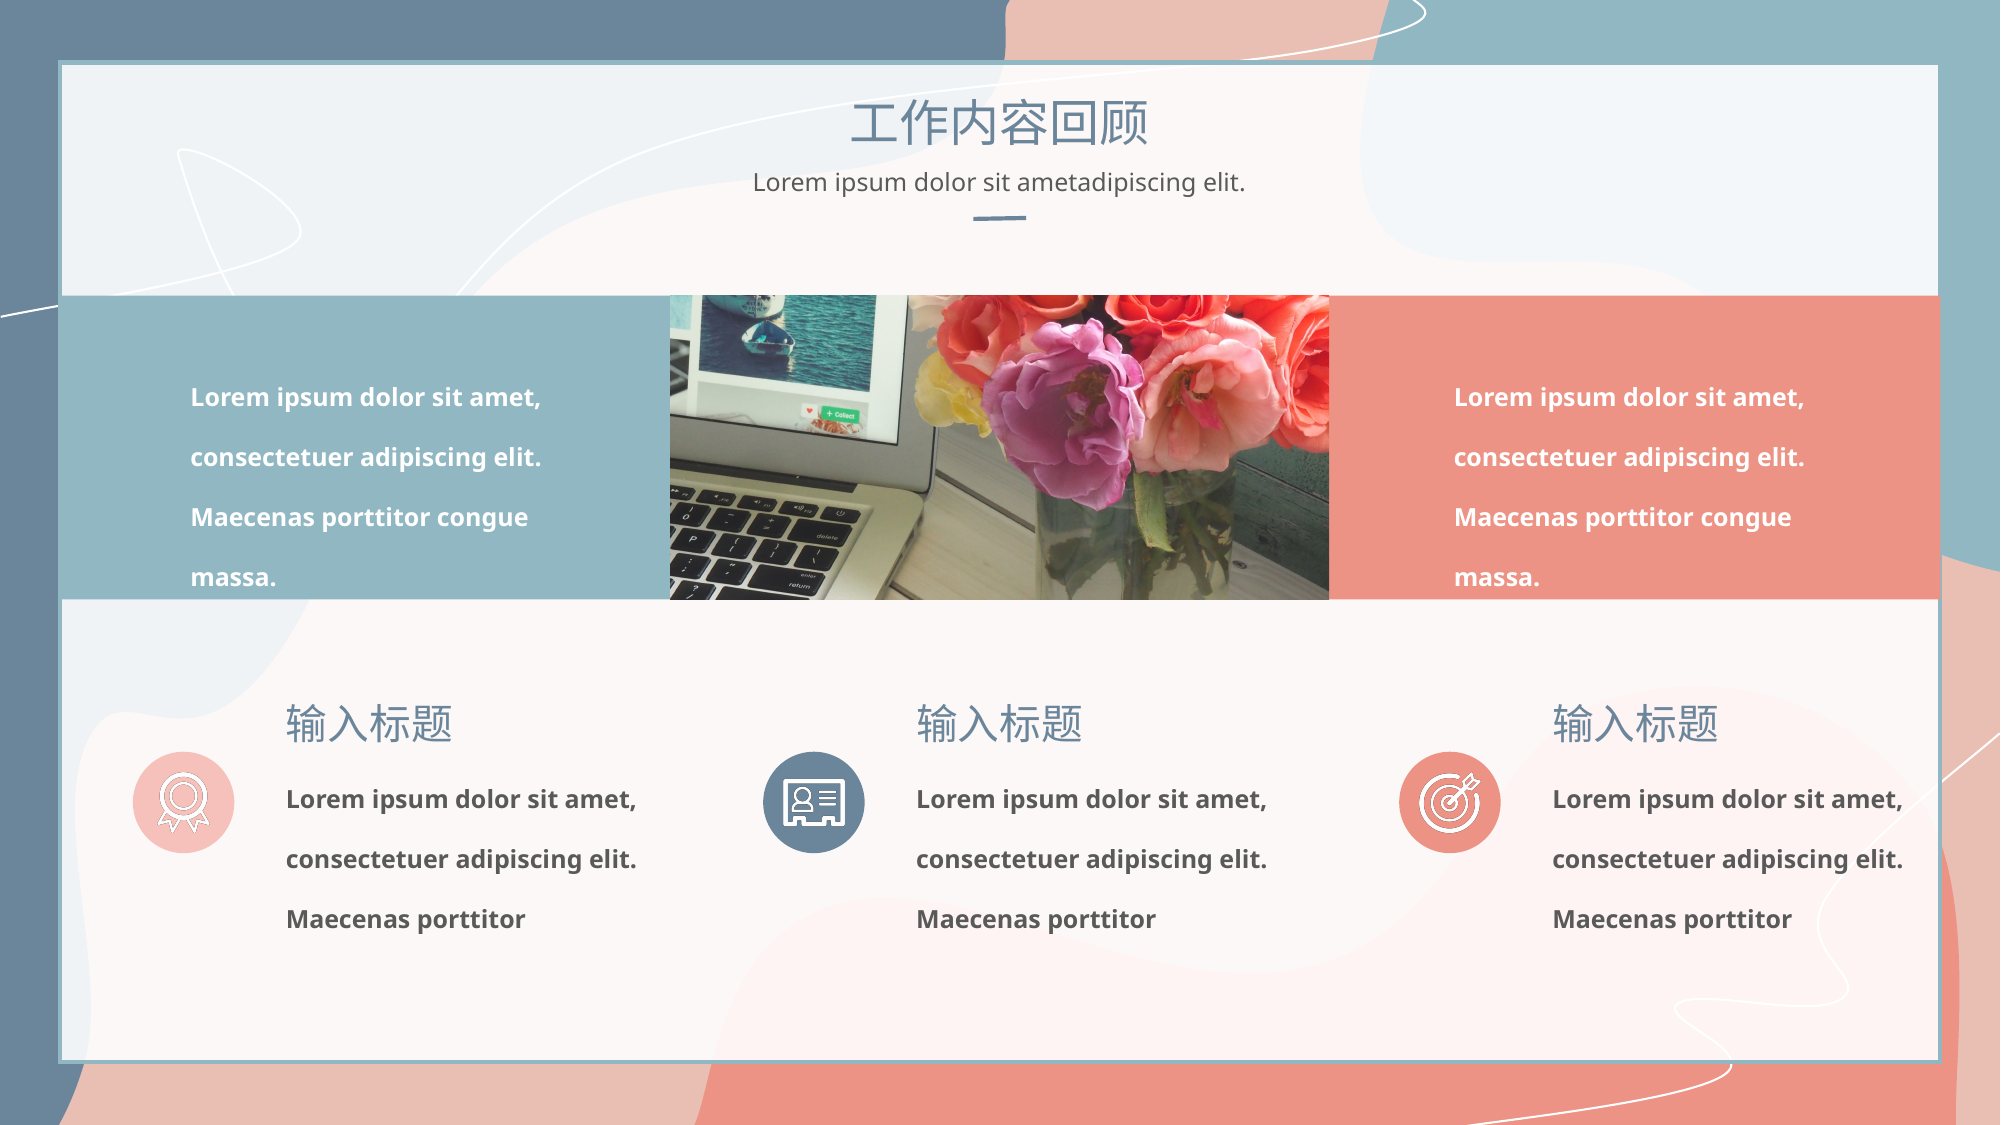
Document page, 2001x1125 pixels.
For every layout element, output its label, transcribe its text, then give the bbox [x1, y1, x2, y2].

text_box [1398, 750, 1502, 855]
picture [670, 295, 1330, 600]
text_box [131, 750, 236, 855]
text_box 工作内容回顾 [834, 83, 1166, 144]
text_box 输入标题 [1537, 690, 1770, 755]
text_box Lorem ipsum dolor sit ametadipiscing elit. [720, 144, 1286, 205]
text_box Lorem ipsum dolor sit amet, consectetuer adipiscing elit. Maecenas porttitor congue massa. [1438, 344, 1859, 599]
text_box Lorem ipsum dolor sit amet, consectetuer adipiscing elit. Maecenas porttitor [901, 746, 1303, 941]
picture [1415, 768, 1485, 837]
text_box [762, 750, 866, 855]
text_box Lorem ipsum dolor sit amet, consectetuer adipiscing elit. Maecenas porttitor [271, 746, 672, 941]
picture [149, 768, 218, 837]
text_box [1330, 295, 1941, 600]
text_box Lorem ipsum dolor sit amet, consectetuer adipiscing elit. Maecenas porttitor congue massa. [175, 344, 595, 599]
text_box Lorem ipsum dolor sit amet, consectetuer adipiscing elit. Maecenas porttitor [1537, 746, 1939, 941]
text_box 输入标题 [901, 690, 1134, 755]
text_box [58, 295, 670, 600]
picture [779, 768, 849, 837]
text_box 输入标题 [271, 690, 503, 755]
